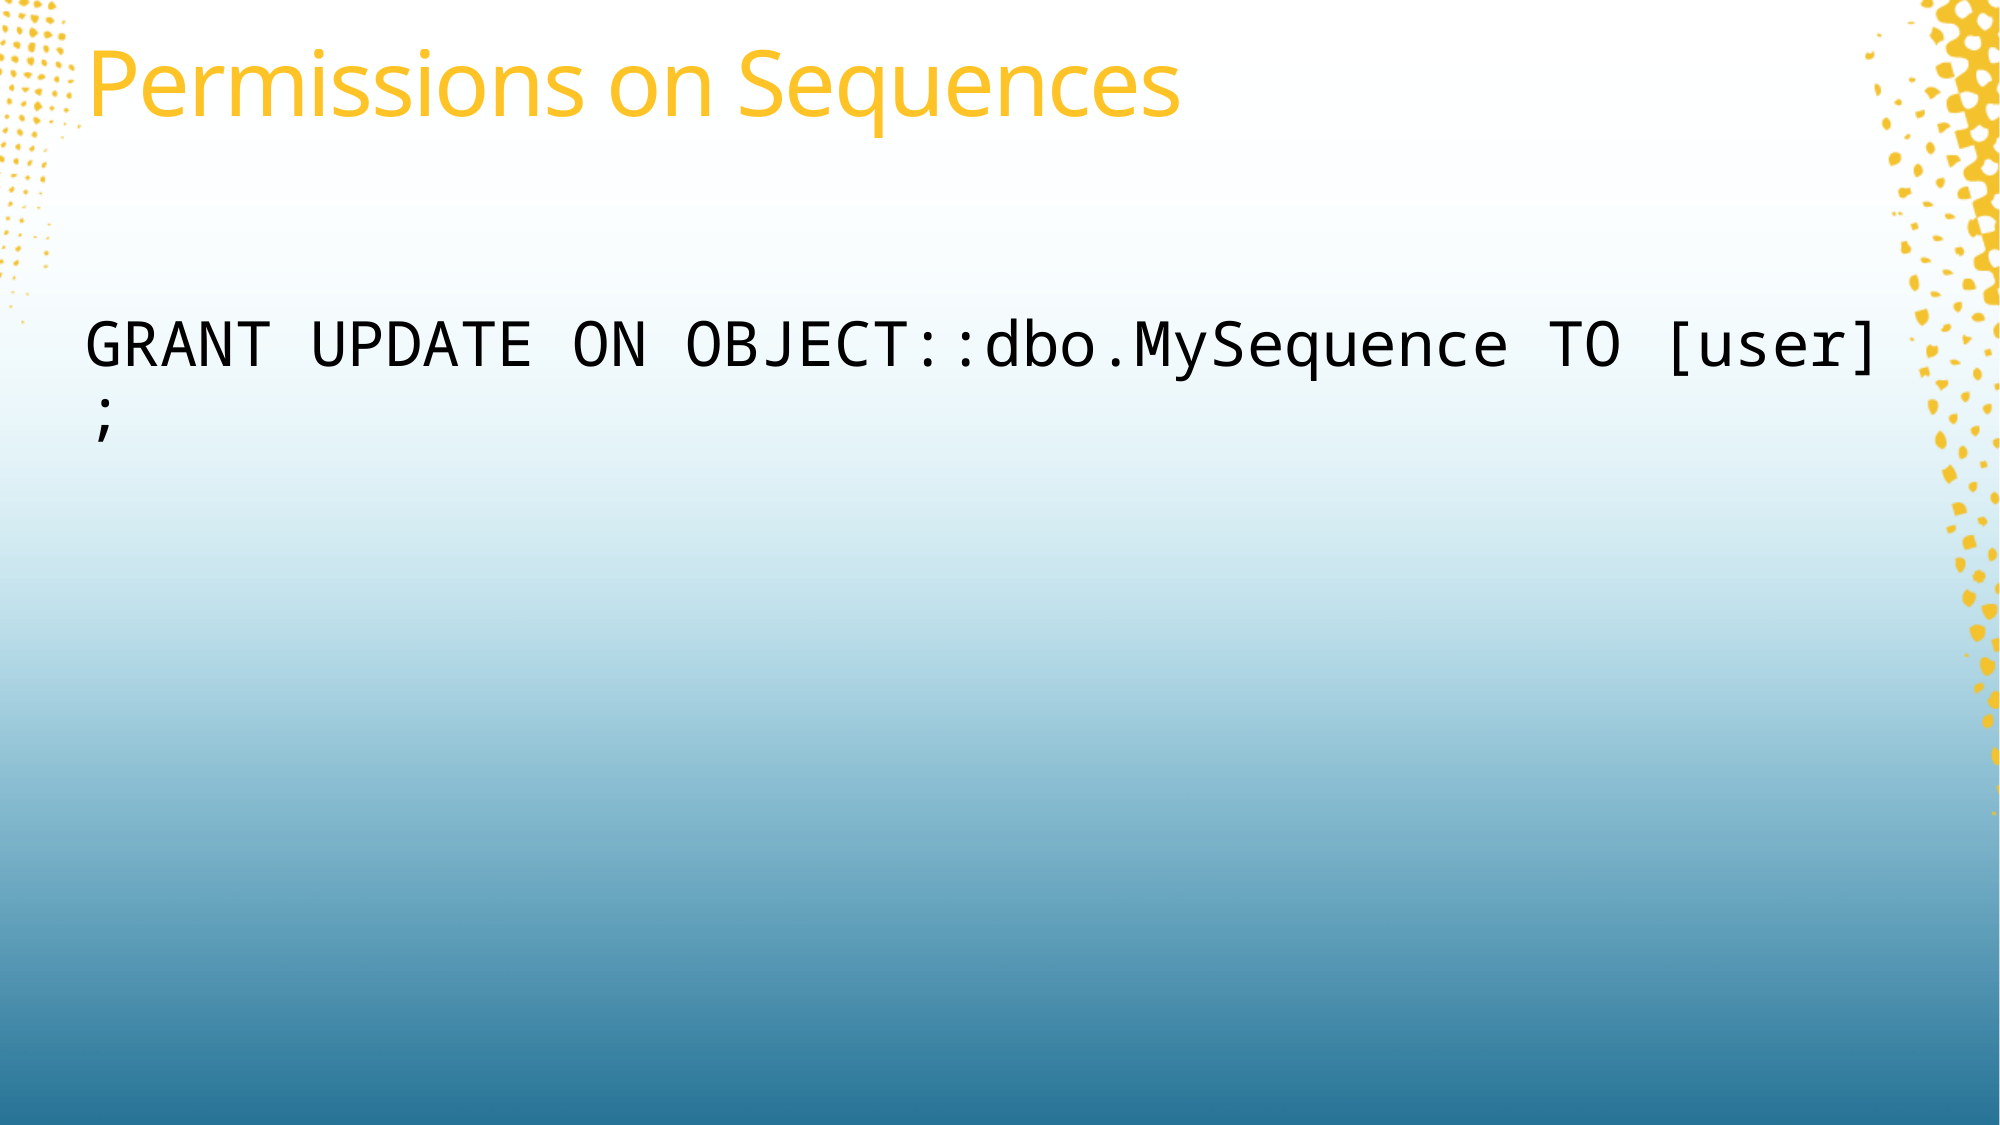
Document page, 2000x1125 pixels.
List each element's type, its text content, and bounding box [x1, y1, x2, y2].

picture [0, 0, 2000, 1125]
title Permissions on Sequences [85, 37, 1914, 138]
list GRANT UPDATE ON OBJECT::dbo.MySequence TO [user] ; [85, 312, 1914, 381]
